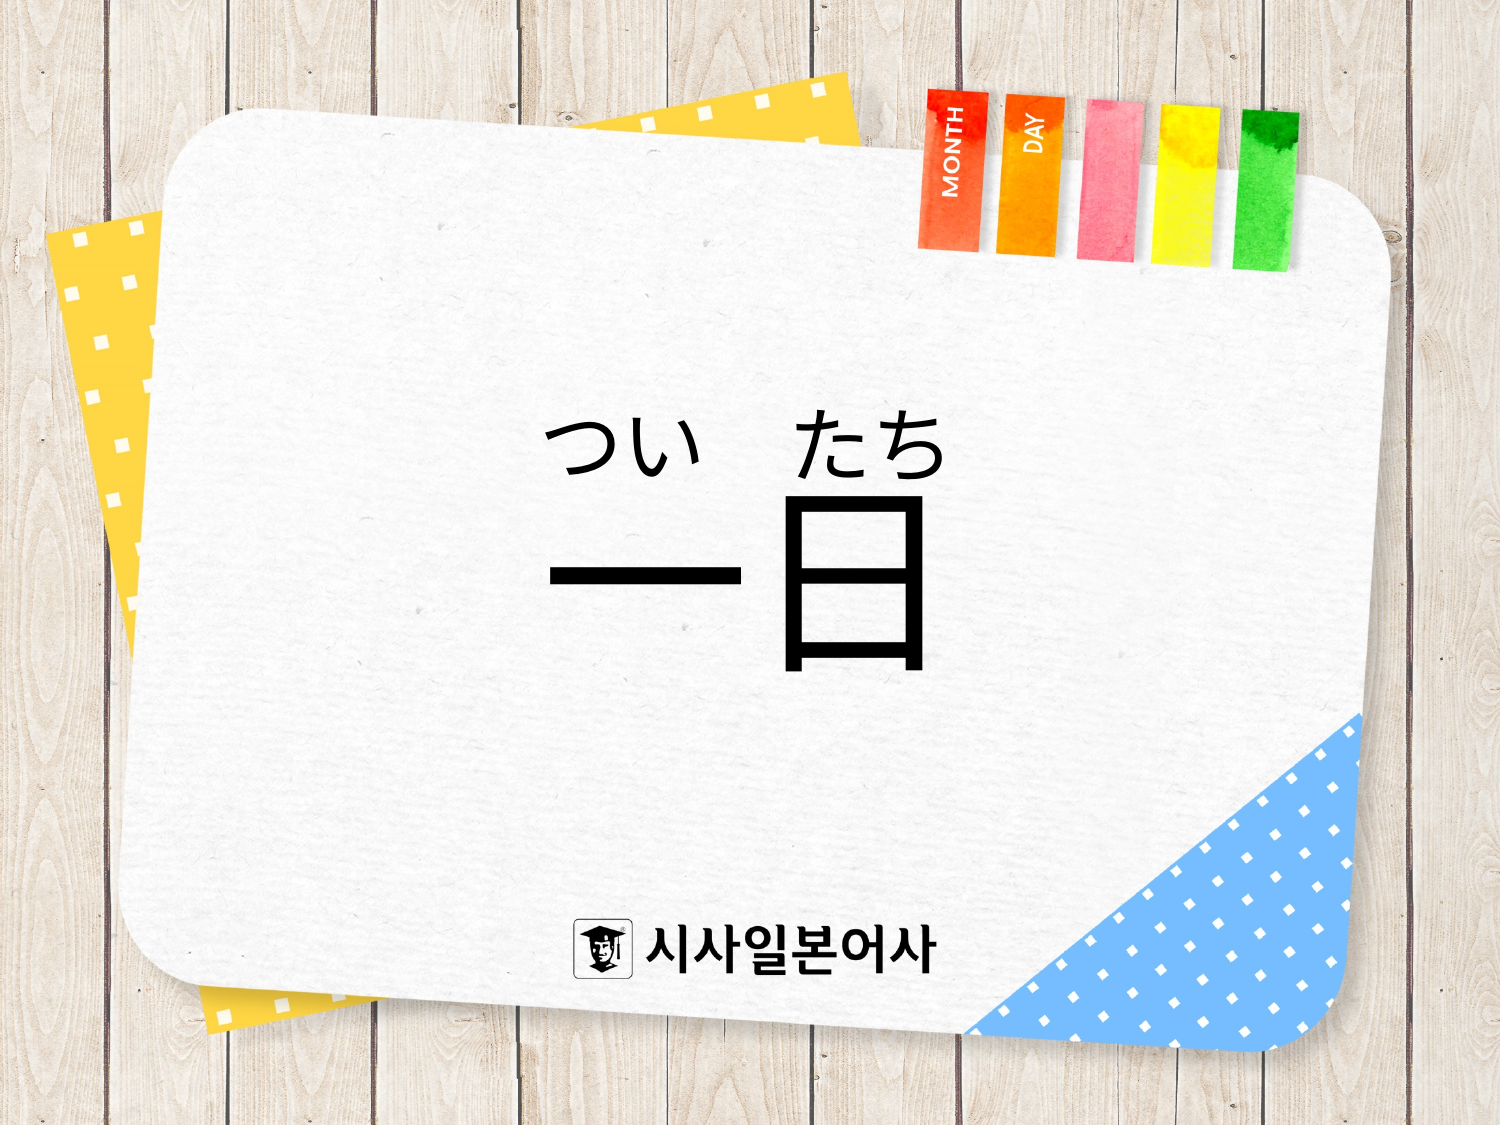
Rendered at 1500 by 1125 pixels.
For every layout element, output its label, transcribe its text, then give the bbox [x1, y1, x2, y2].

picture [0, 0, 1500, 1125]
text_box つい たち [524, 385, 971, 501]
title 一日 [75, 338, 1425, 811]
